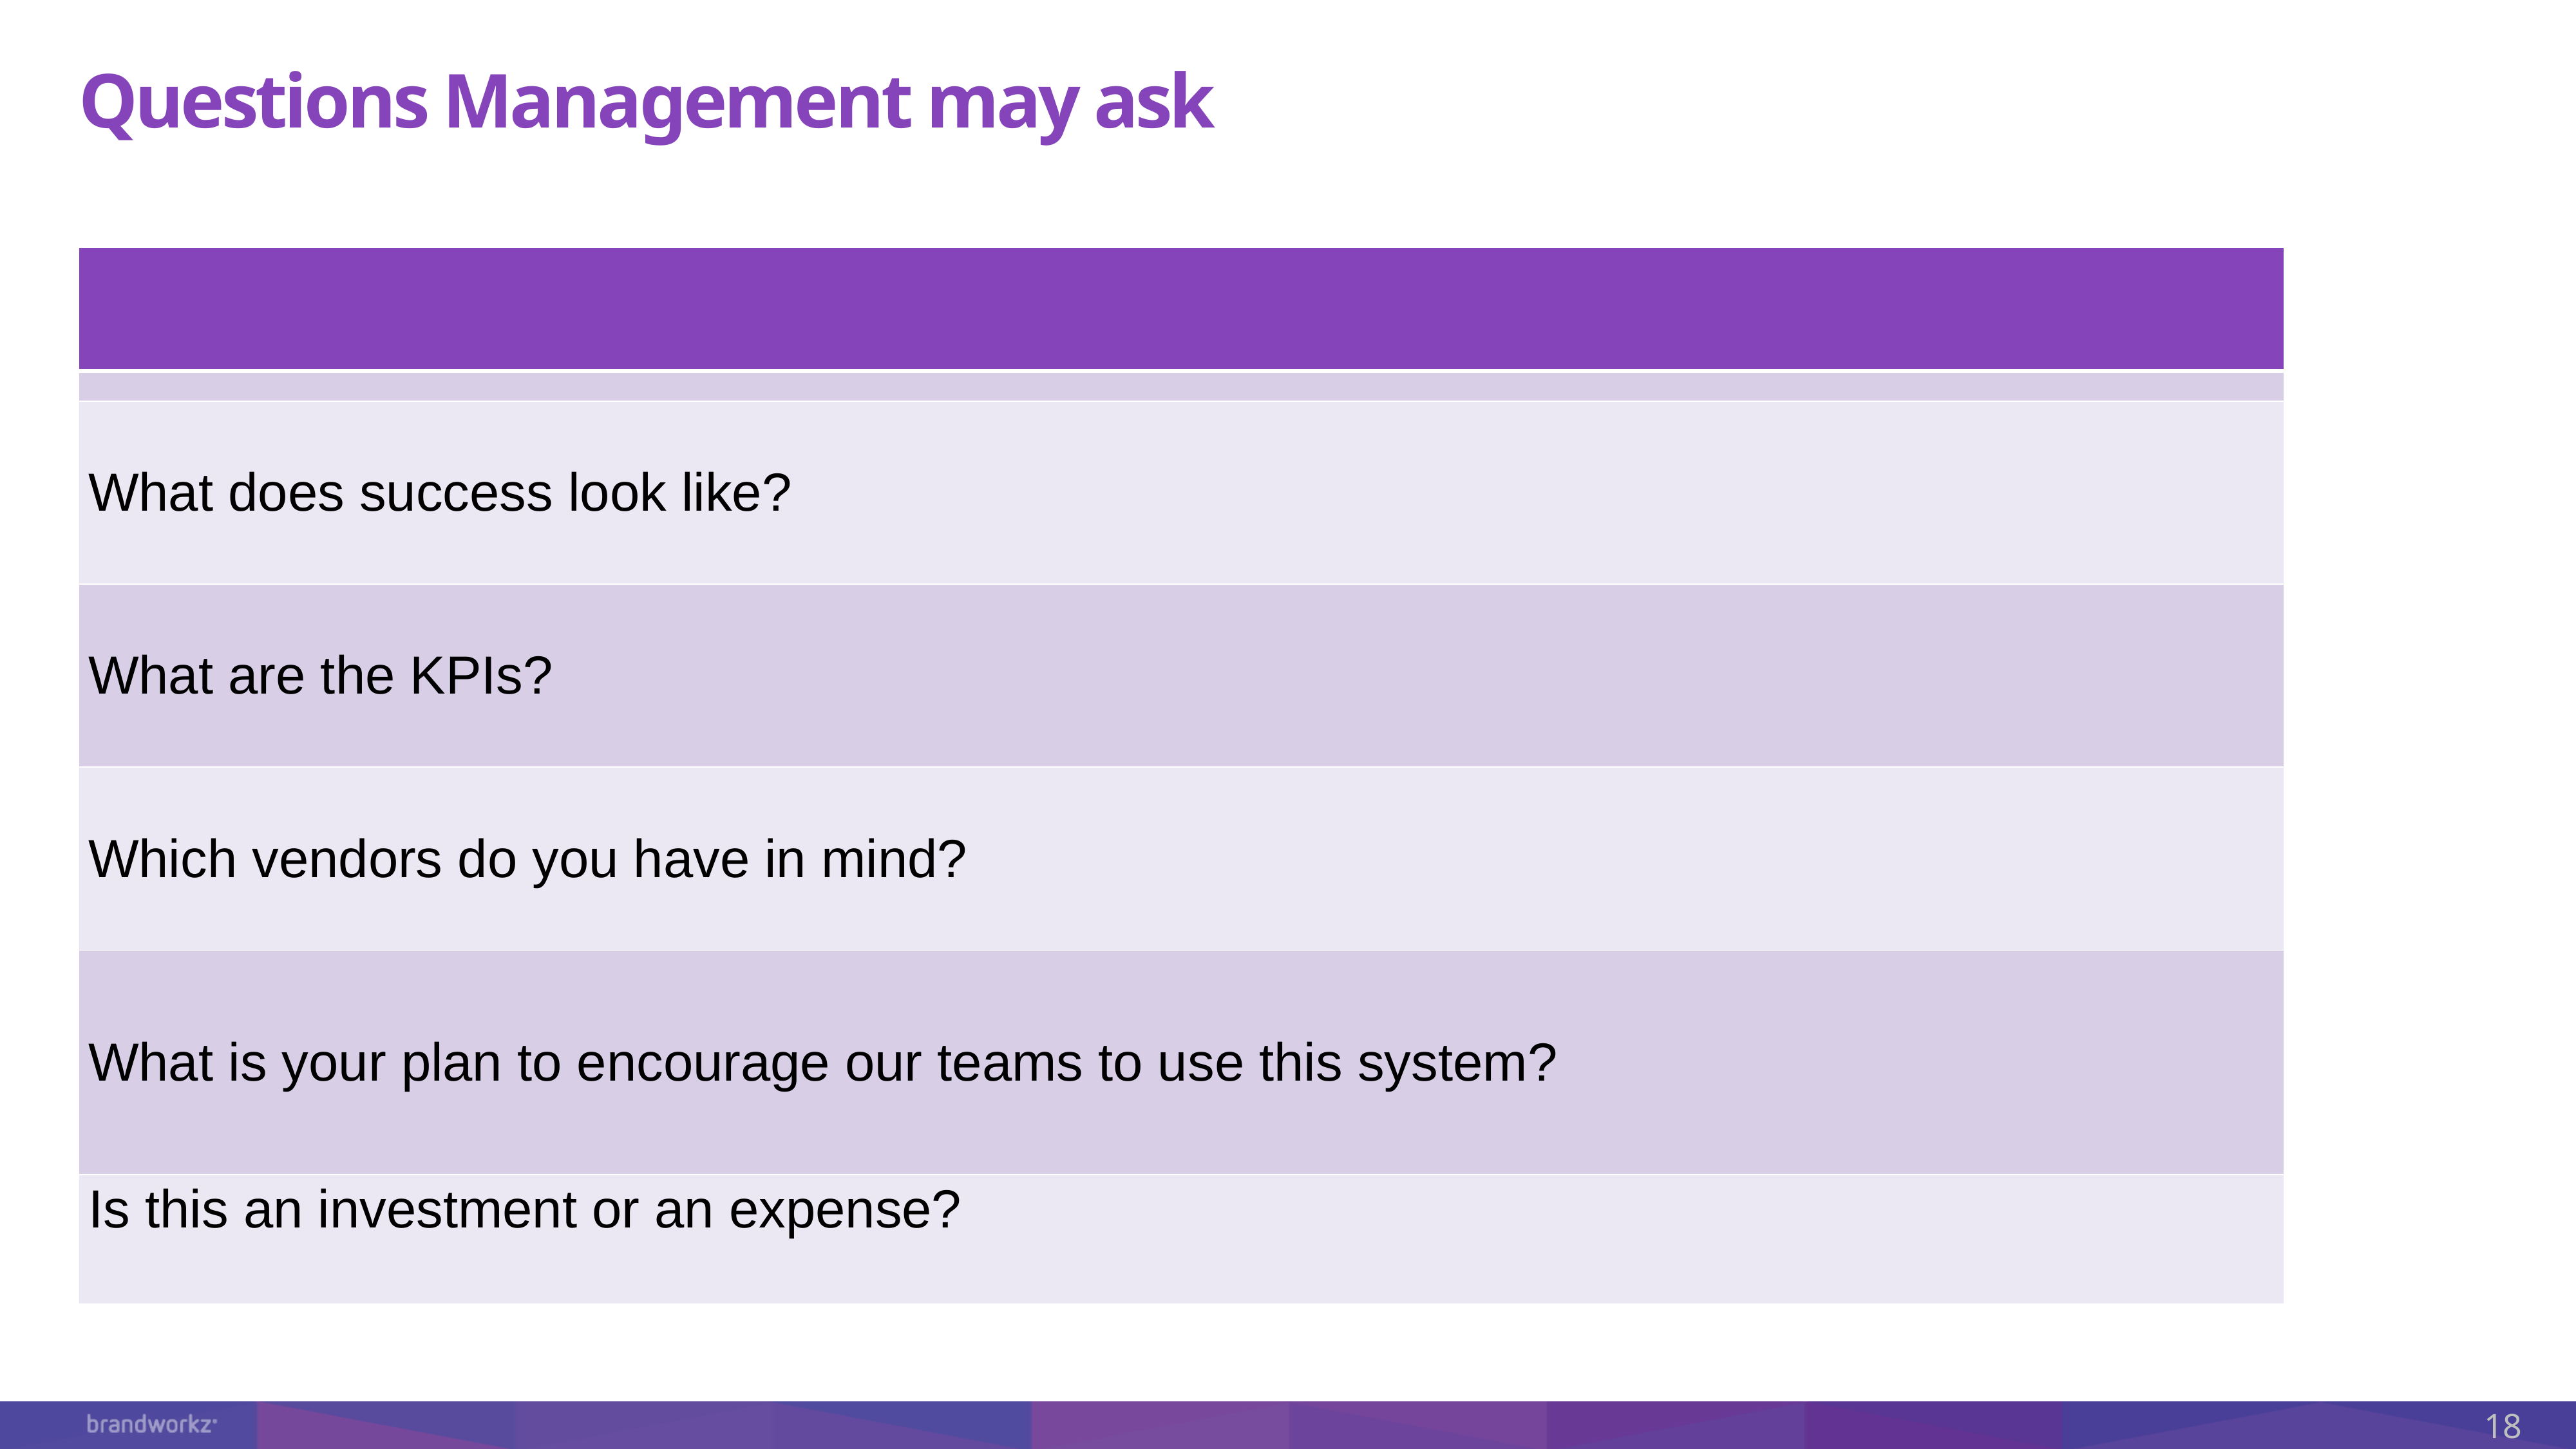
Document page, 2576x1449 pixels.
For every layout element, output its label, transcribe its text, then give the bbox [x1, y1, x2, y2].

table_cell Which vendors do you have in mind? [79, 768, 2284, 950]
table_cell Is this an investment or an expense? [79, 1175, 2284, 1303]
table_cell What is your plan to encourage our teams to use this system? [79, 951, 2284, 1174]
table_cell [79, 373, 2284, 401]
table_cell What are the KPIs? [79, 585, 2284, 766]
picture [0, 1401, 2576, 1449]
title Questions Management may ask [79, 53, 2493, 240]
table_header [79, 248, 2284, 369]
table_cell What does success look like? [79, 402, 2284, 583]
